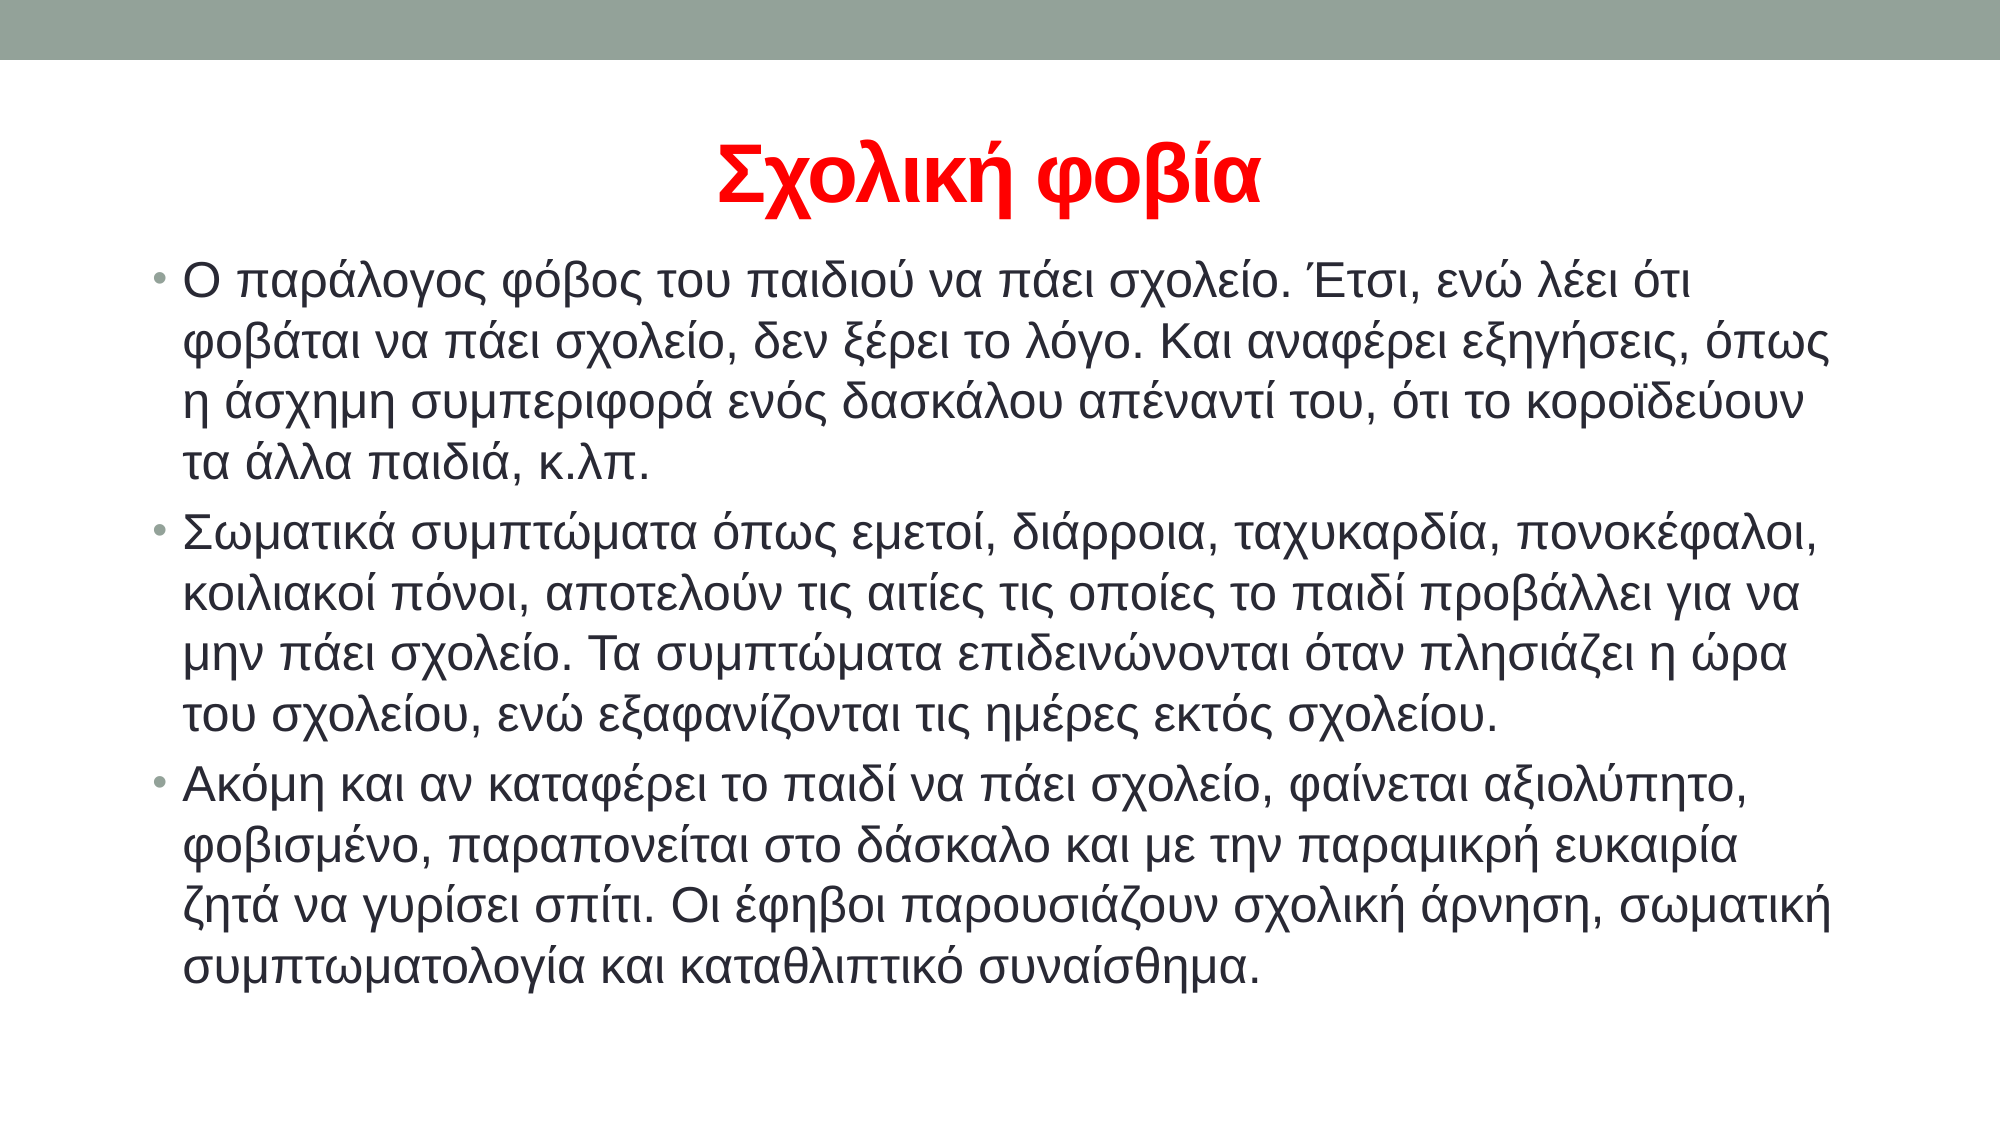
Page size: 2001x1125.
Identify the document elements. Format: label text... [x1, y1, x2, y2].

list Ο παράλογος φόβος του παιδιού να πάει σχολείο. Έτσι, ενώ λέει ότι φοβάται να πάει σχολείο, δεν ξέρει το λόγο. Και αναφέρει εξηγήσεις, όπως η άσχημη συμπεριφορά ενός δασκάλου απέναντί του, ότι το κοροϊδεύουν τα άλλα παιδιά, κ.λπ. Σωματικά συμπτώματα όπως εμετοί, διάρροια, ταχυκαρδία, πονοκέφαλοι, κοιλιακοί πόνοι, αποτελούν τις αιτίες τις οποίες το παιδί προβάλλει για να μην πάει σχολείο. Τα συμπτώματα επιδεινώνονται όταν πλησιάζει η ώρα του σχολείου, ενώ εξαφανίζονται τις ημέρες εκτός σχολείου. Ακόμη και αν καταφέρει το παιδί να πάει σχολείο, φαίνεται αξιολύπητο, φοβισμένο, παραπονείται στο δάσκαλο και με την παραμικρή ευκαιρία ζητά να γυρίσει σπίτι. Οι έφηβοι παρουσιάζουν σχολική άρνηση, σωματική συμπτωματολογία και καταθλιπτικό συναίσθημα. [137, 239, 1863, 1014]
title Σχολική φοβία [99, 87, 1900, 250]
